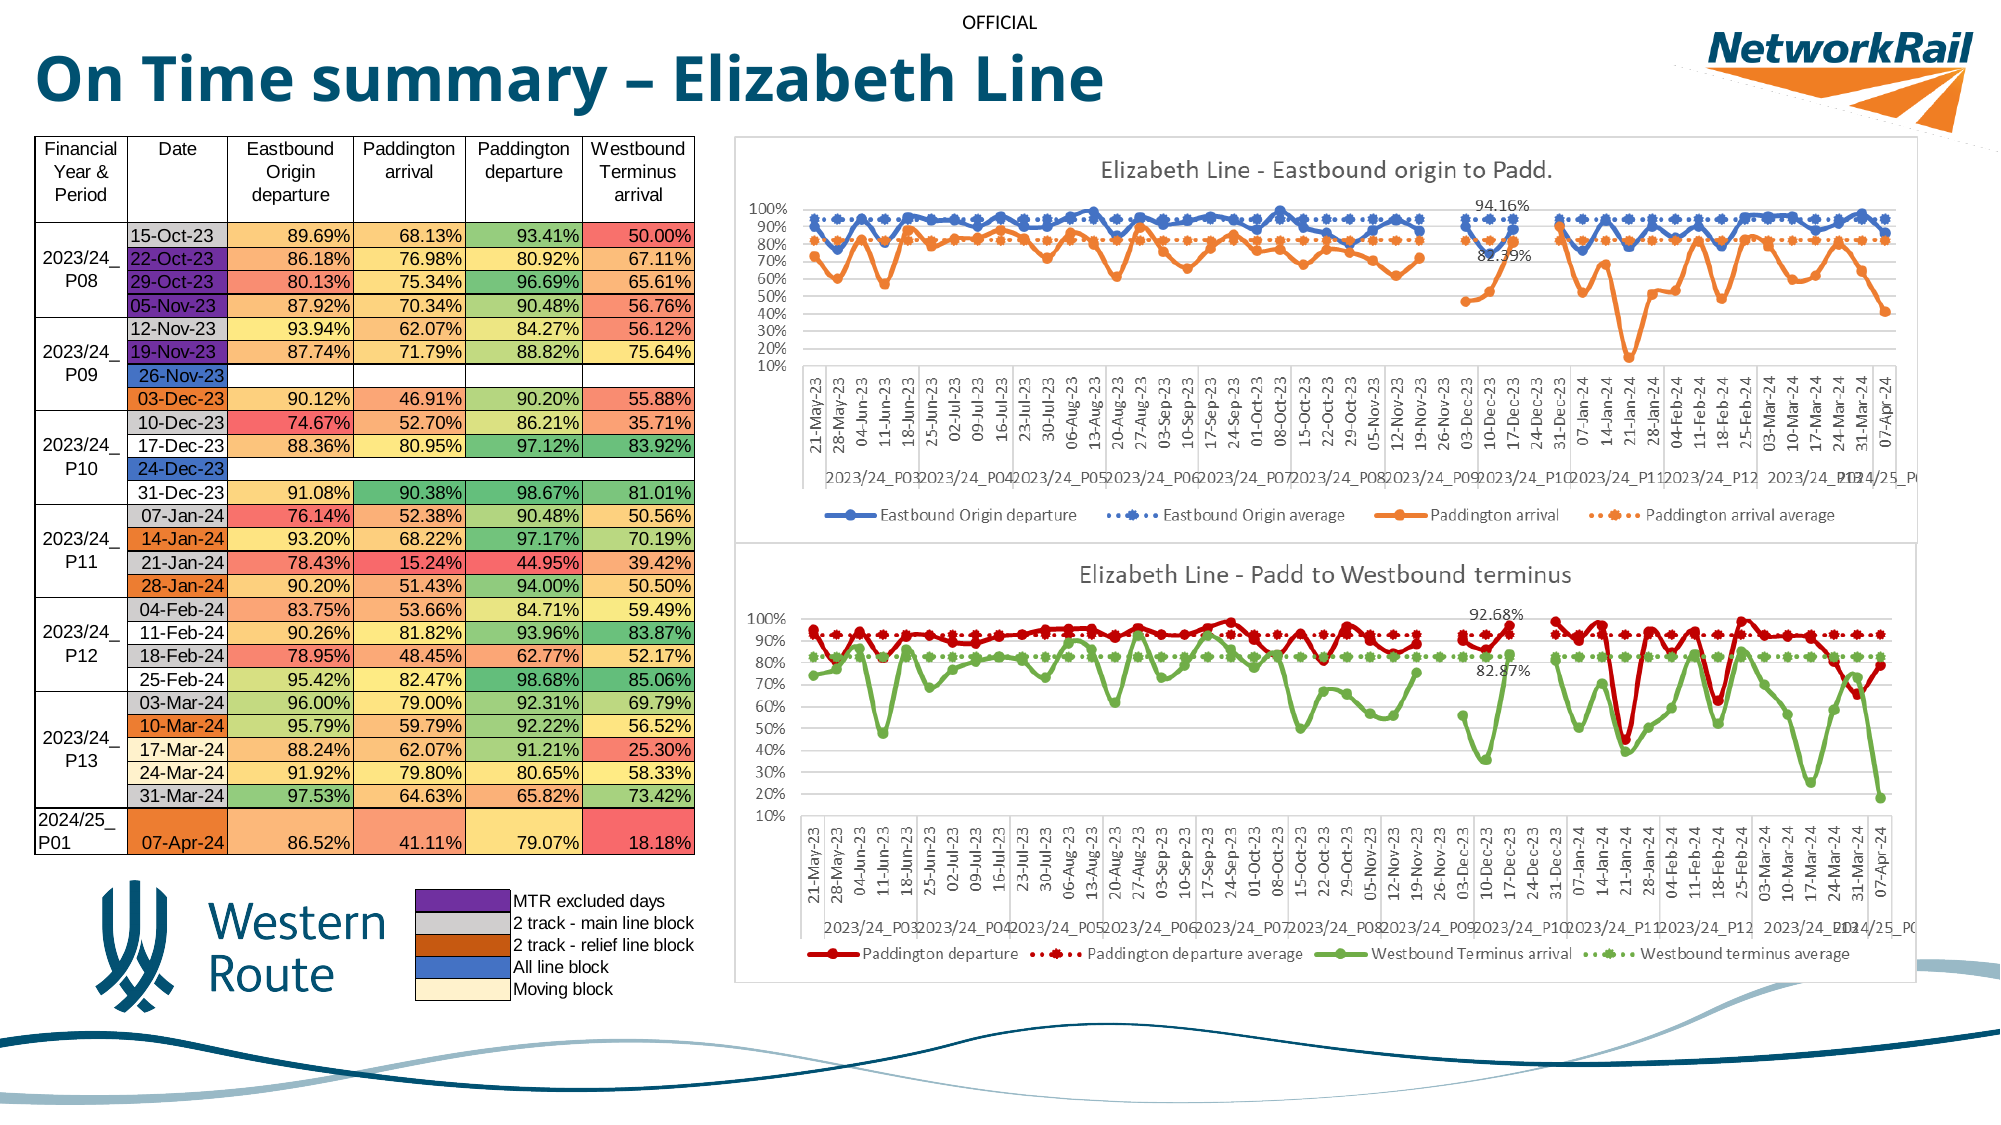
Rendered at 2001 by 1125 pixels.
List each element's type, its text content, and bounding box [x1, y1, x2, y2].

picture [34, 136, 695, 855]
title On Time summary – Elizabeth Line [34, 47, 1842, 152]
picture [0, 2, 2000, 1087]
picture [0, 1026, 2000, 1125]
